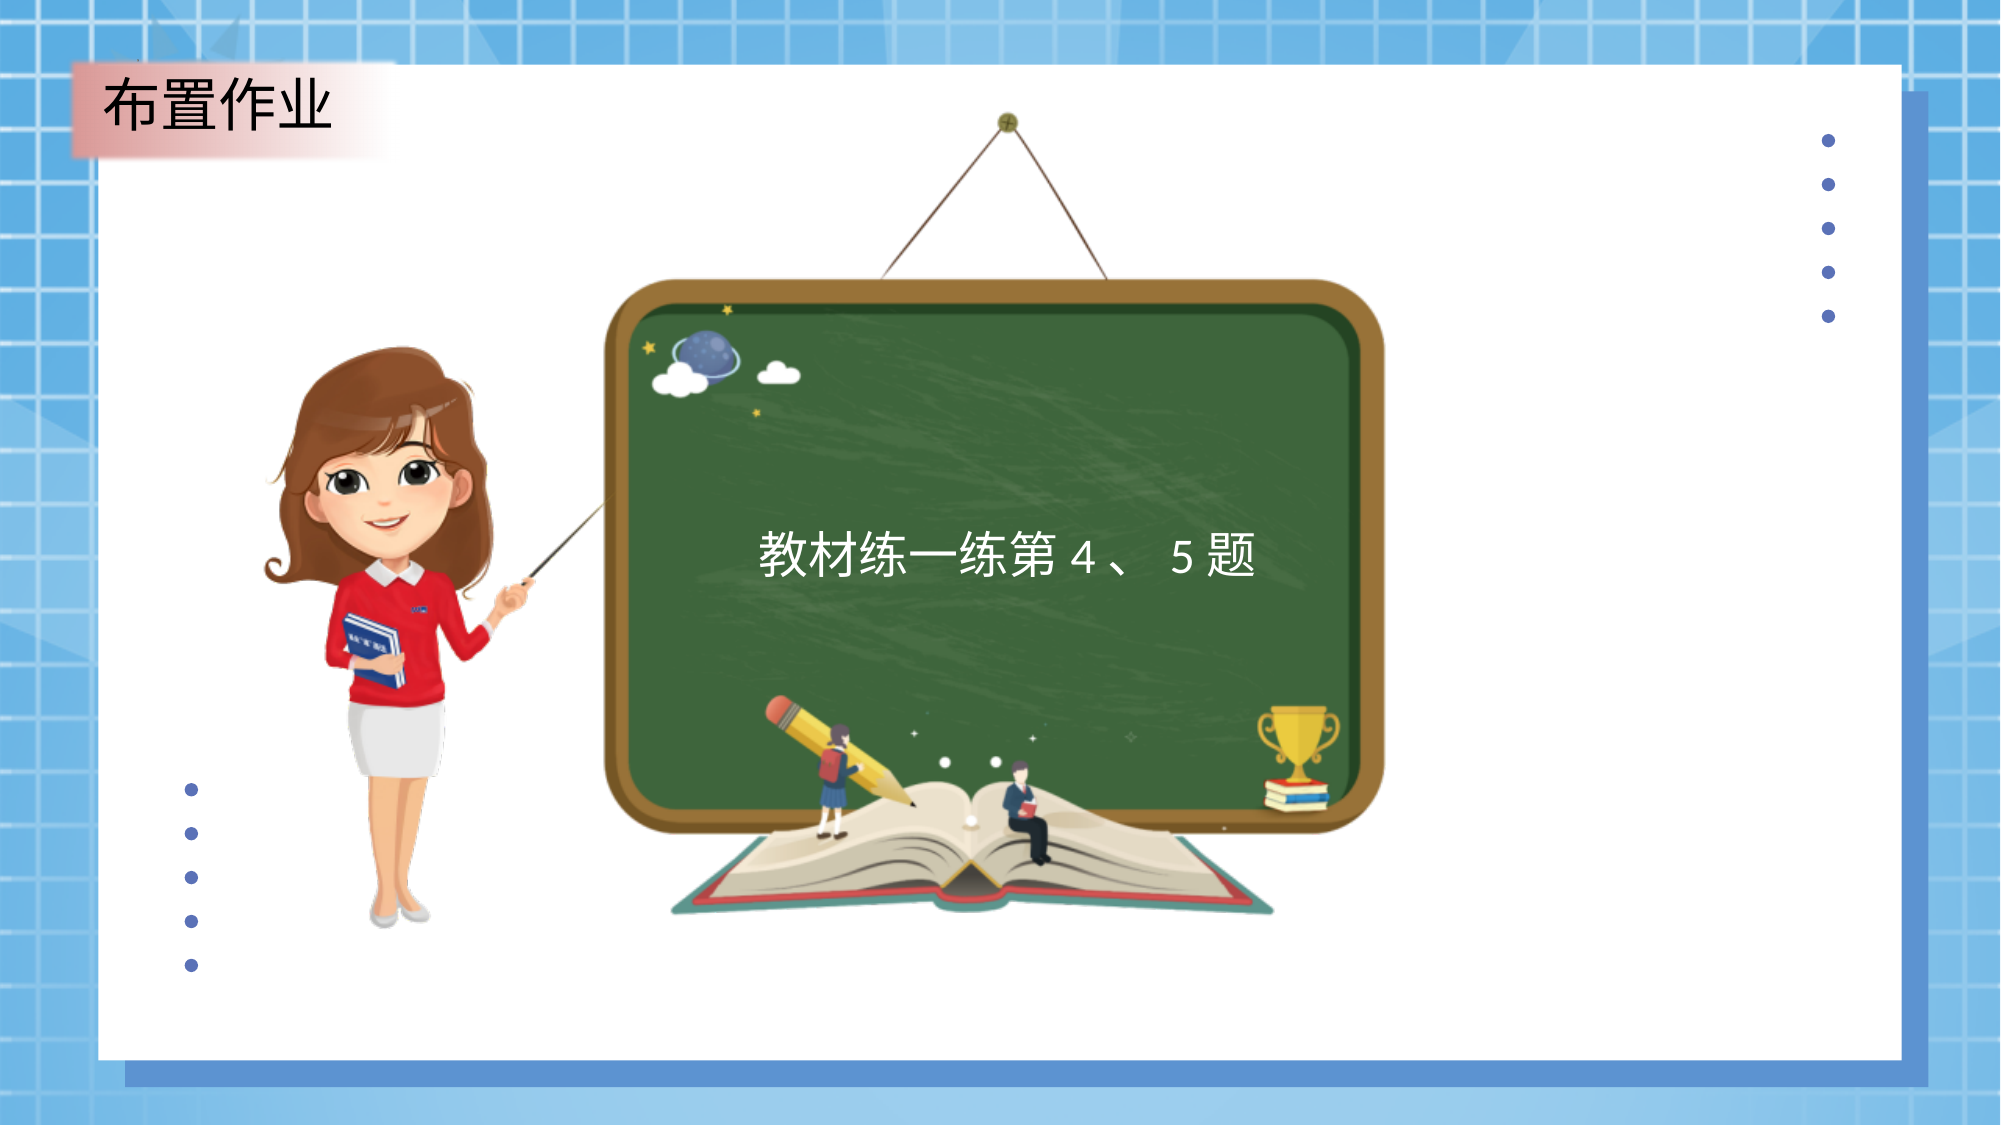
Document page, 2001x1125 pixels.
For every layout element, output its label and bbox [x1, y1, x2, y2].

picture [0, 0, 2001, 1125]
text_box [67, 57, 400, 163]
text_box [457, 34, 1478, 999]
